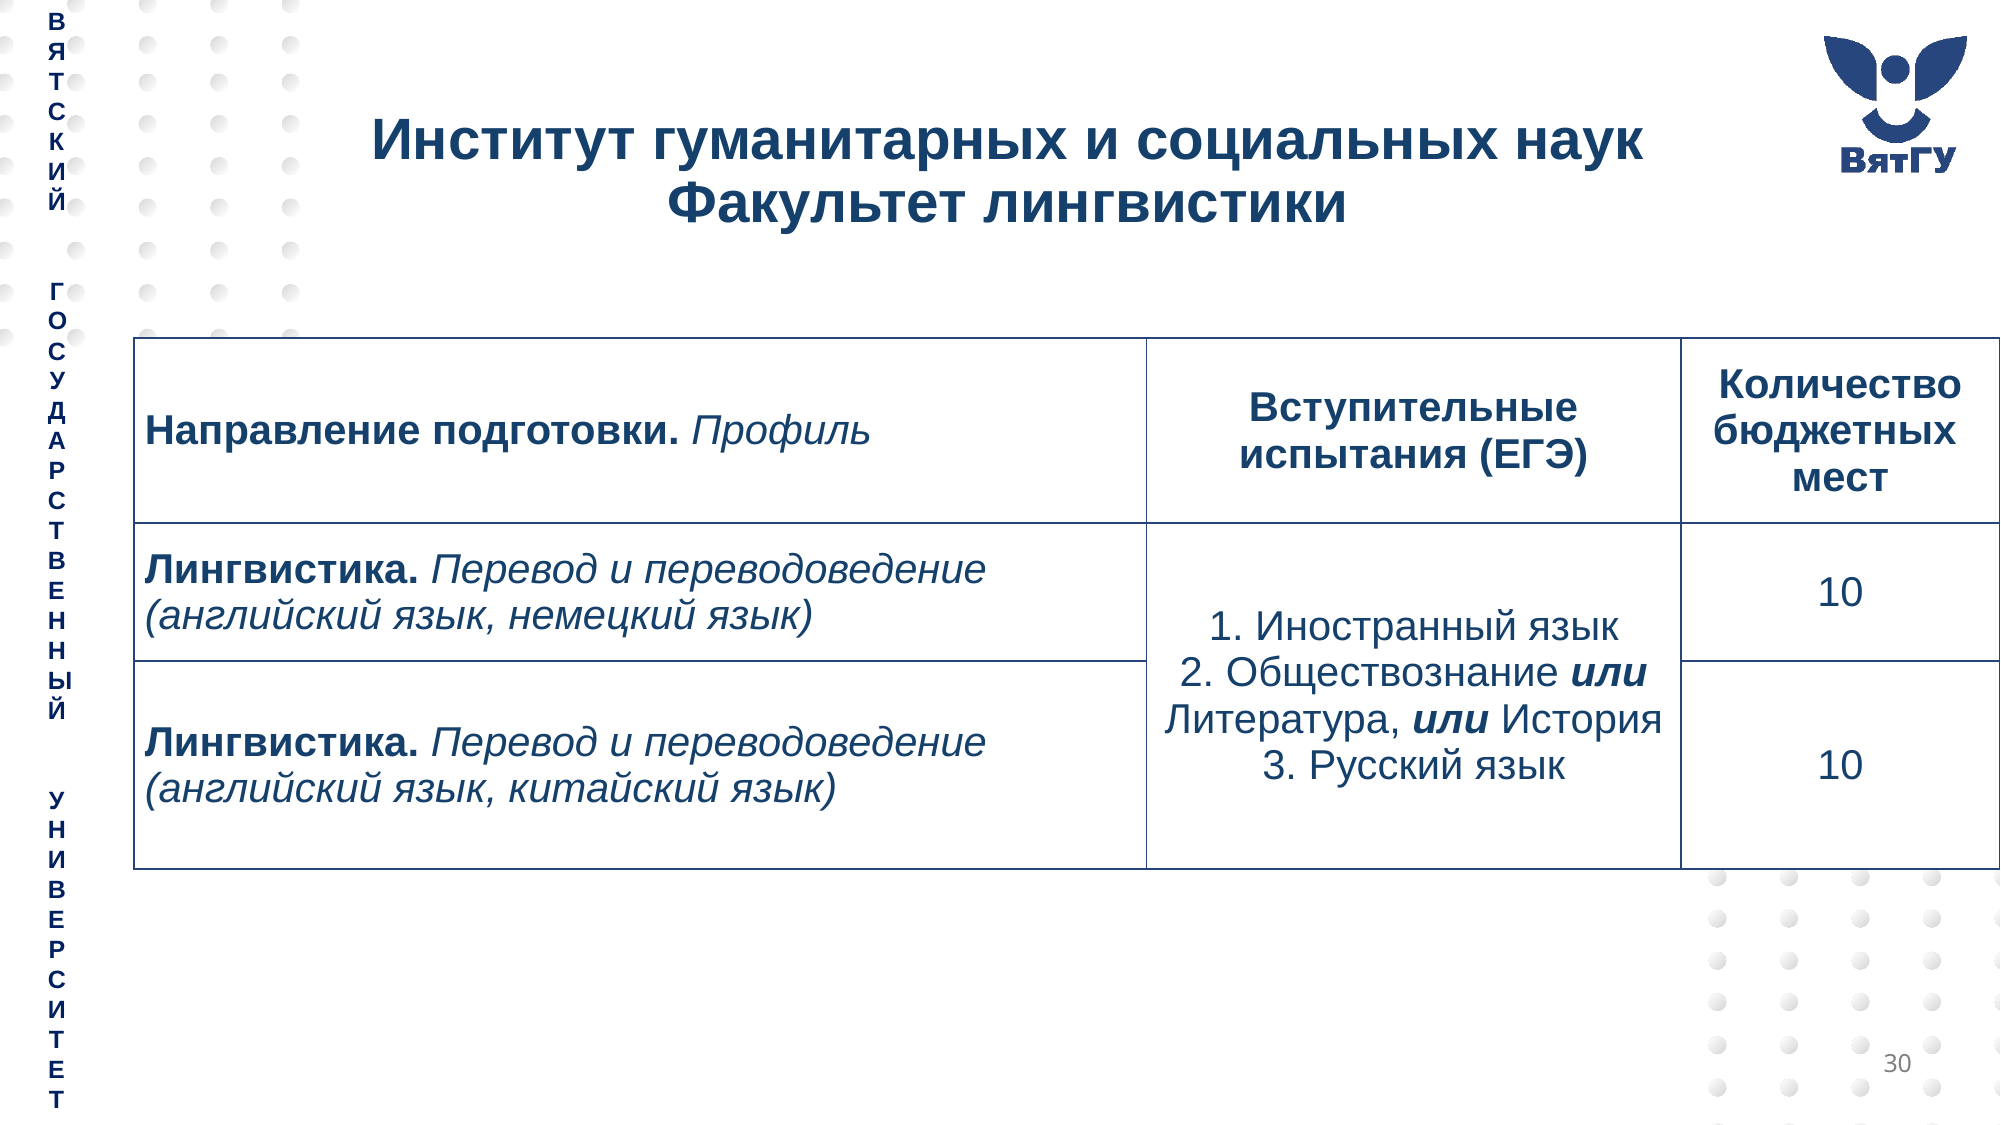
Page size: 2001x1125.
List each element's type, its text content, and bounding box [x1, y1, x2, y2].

table_header Направление подготовки. Профиль [135, 339, 1146, 522]
table_cell Лингвистика. Перевод и переводоведение (английский язык, немецкий язык) [135, 524, 1146, 660]
table_header Вступительные испытания (ЕГЭ) [1147, 339, 1680, 522]
table_header Количество бюджетных мест [1682, 339, 1999, 522]
slide_number 30 [1815, 1035, 1981, 1095]
table_cell 10 [1682, 524, 1999, 660]
table_cell Лингвистика. Перевод и переводоведение (английский язык, китайский язык) [135, 662, 1146, 868]
title Институт гуманитарных и социальных наук Факультет лингвистики [122, 90, 1894, 254]
table_cell 1. Иностранный язык 2. Обществознание или Литература, или История 3. Русский язык [1147, 524, 1680, 868]
table_cell 10 [1682, 662, 1999, 868]
picture [1824, 36, 1967, 173]
